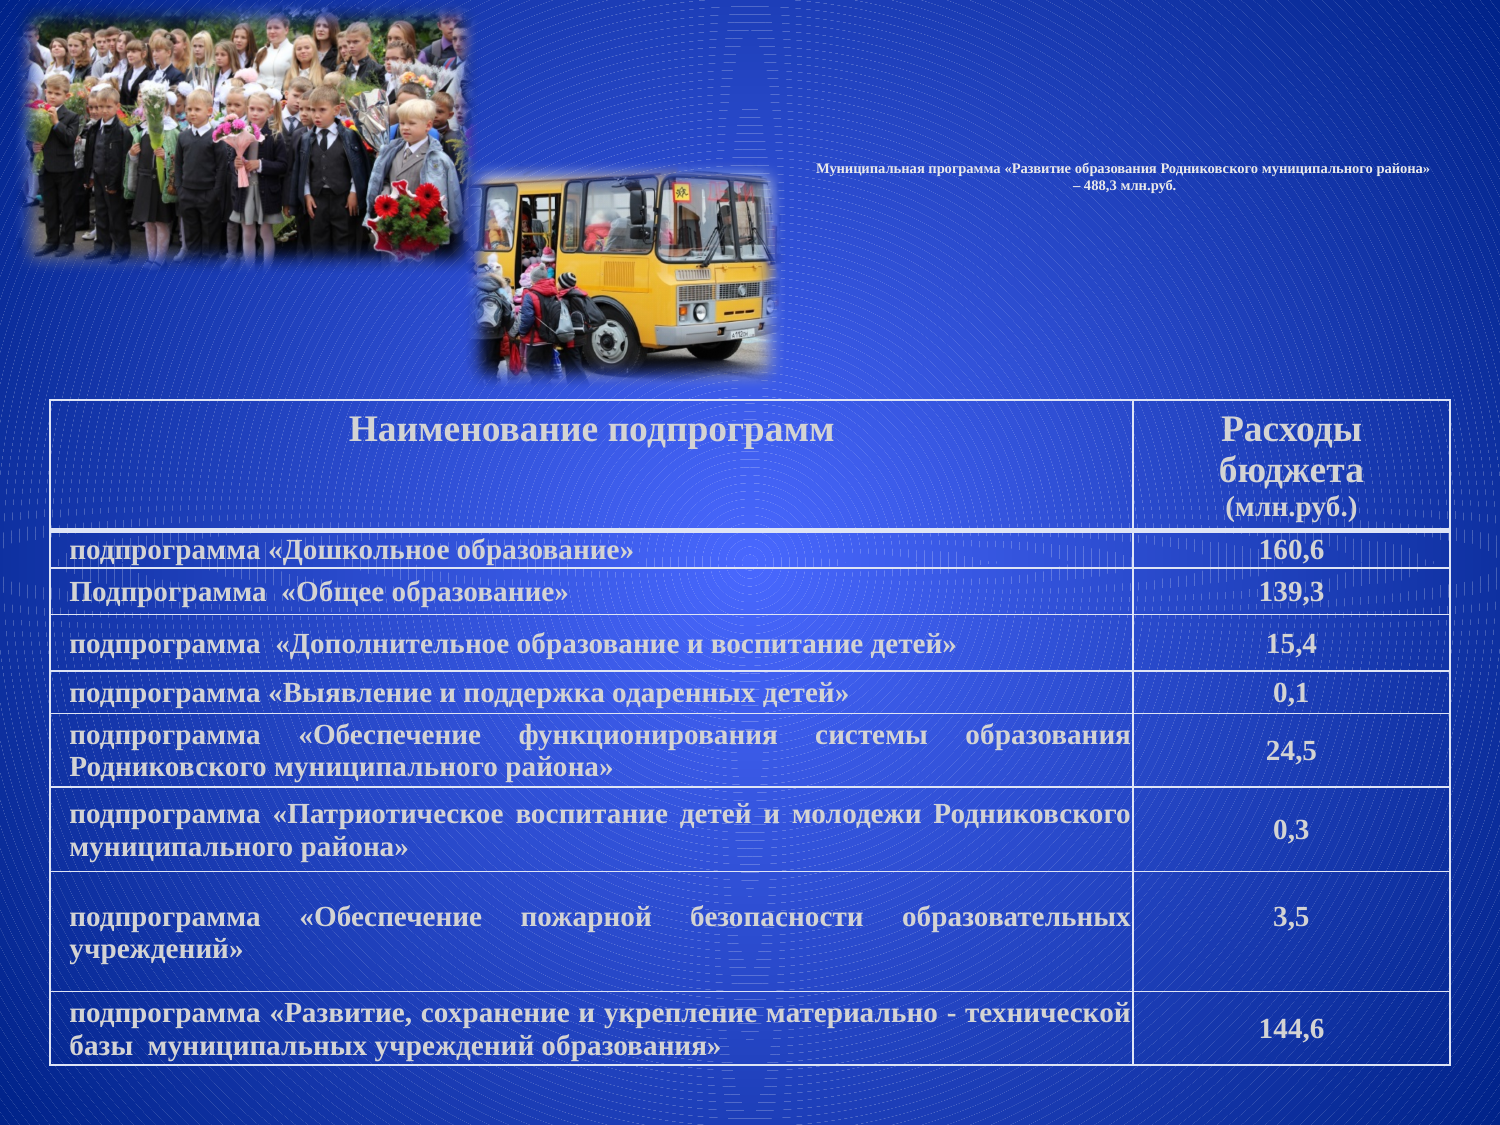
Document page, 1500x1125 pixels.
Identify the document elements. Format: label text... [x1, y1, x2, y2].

title Муниципальная программа «Развитие образования Родниковского муниципального района» – 488,3 млн.руб. [787, 125, 1463, 225]
table_cell 0,3 [1134, 788, 1449, 871]
table_cell подпрограмма «Дошкольное образование» [51, 533, 1132, 567]
table_cell 144,6 [1134, 992, 1449, 1064]
table_cell 24,5 [1134, 714, 1449, 786]
table_header Наименование подпрограмм [51, 401, 1132, 528]
table_cell 3,5 [1134, 872, 1449, 991]
table_cell подпрограмма «Дополнительное образование и воспитание детей» [51, 615, 1132, 670]
table_cell 0,1 [1134, 672, 1449, 713]
table_cell подпрограмма «Обеспечение функционирования системы образования Родниковского муниципального района» [51, 714, 1132, 786]
table_cell 15,4 [1134, 615, 1449, 670]
table_header Расходы бюджета (млн.руб.) [1134, 401, 1449, 528]
picture [12, 0, 788, 392]
table_cell Подпрограмма «Общее образование» [51, 569, 1132, 614]
table_cell подпрограмма «Патриотическое воспитание детей и молодежи Родниковского муниципального района» [51, 788, 1132, 871]
table_cell 139,3 [1134, 569, 1449, 614]
table_cell подпрограмма «Выявление и поддержка одаренных детей» [51, 672, 1132, 713]
table_cell подпрограмма «Обеспечение пожарной безопасности образовательных учреждений» [51, 872, 1132, 991]
table_cell подпрограмма «Развитие, сохранение и укрепление материально - технической базы муниципальных учреждений образования» [51, 992, 1132, 1064]
table_cell 160,6 [1134, 533, 1449, 567]
